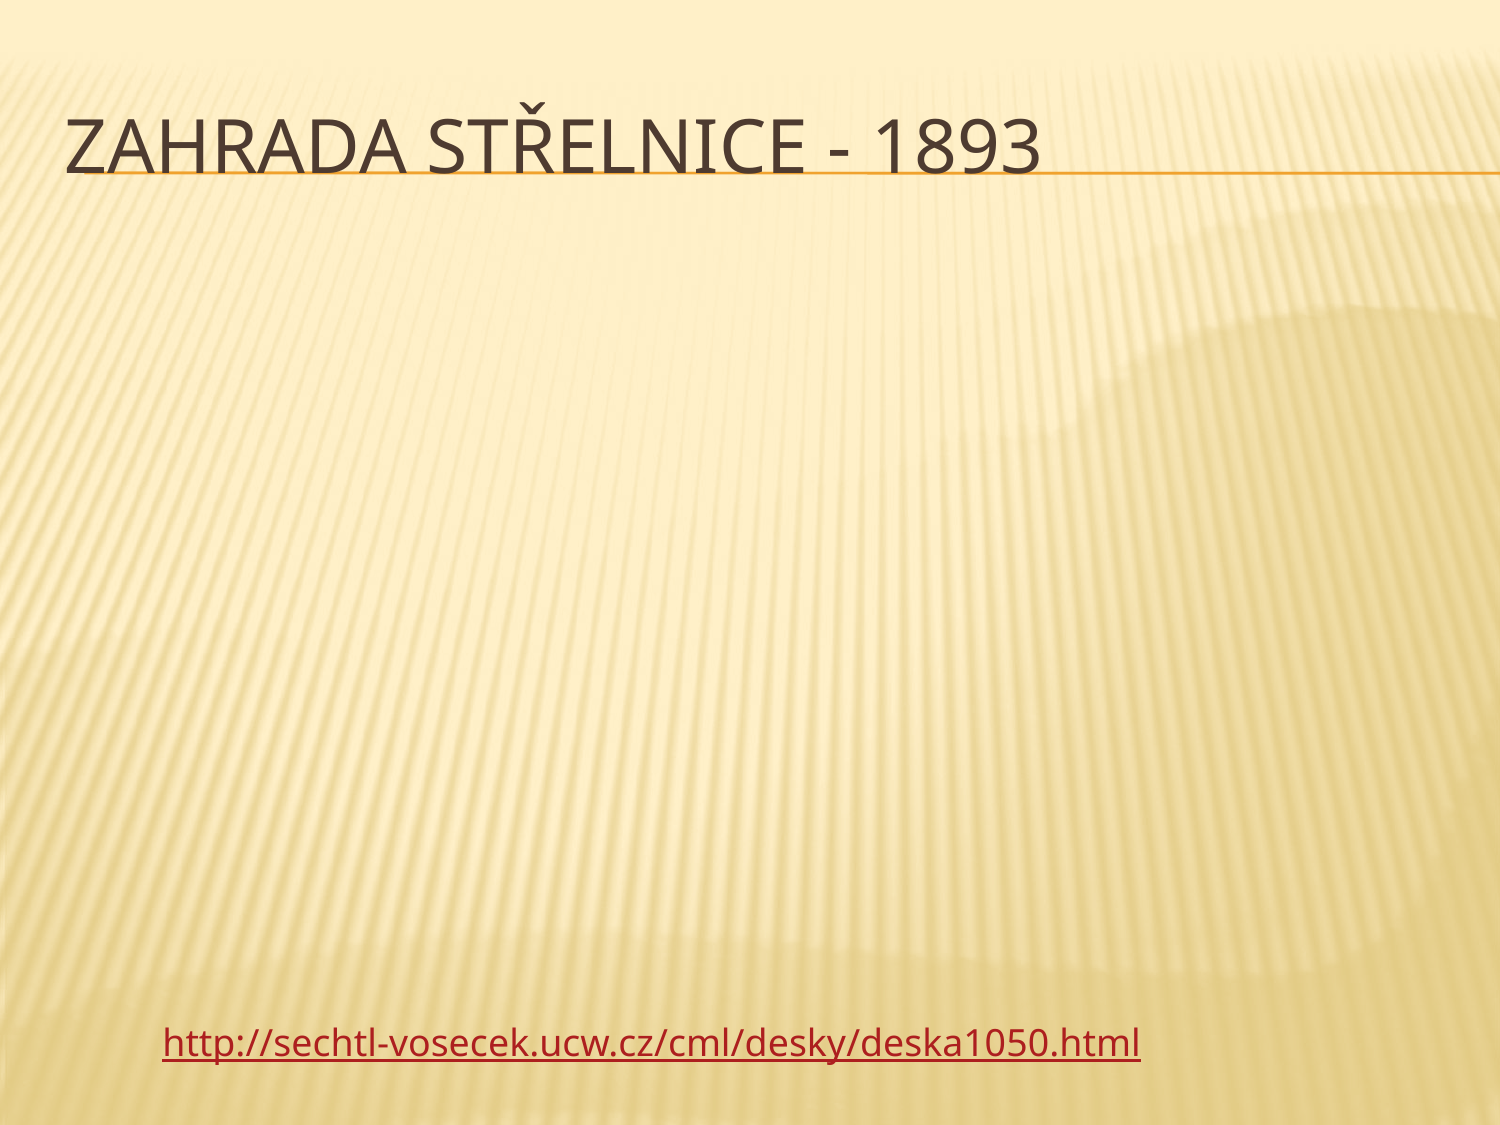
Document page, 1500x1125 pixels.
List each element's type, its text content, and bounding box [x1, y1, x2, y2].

title Zahrada Střelnice - 1893 [50, 75, 1475, 213]
text_box http://sechtl-vosecek.ucw.cz/cml/desky/deska1050.html [147, 1011, 1184, 1123]
